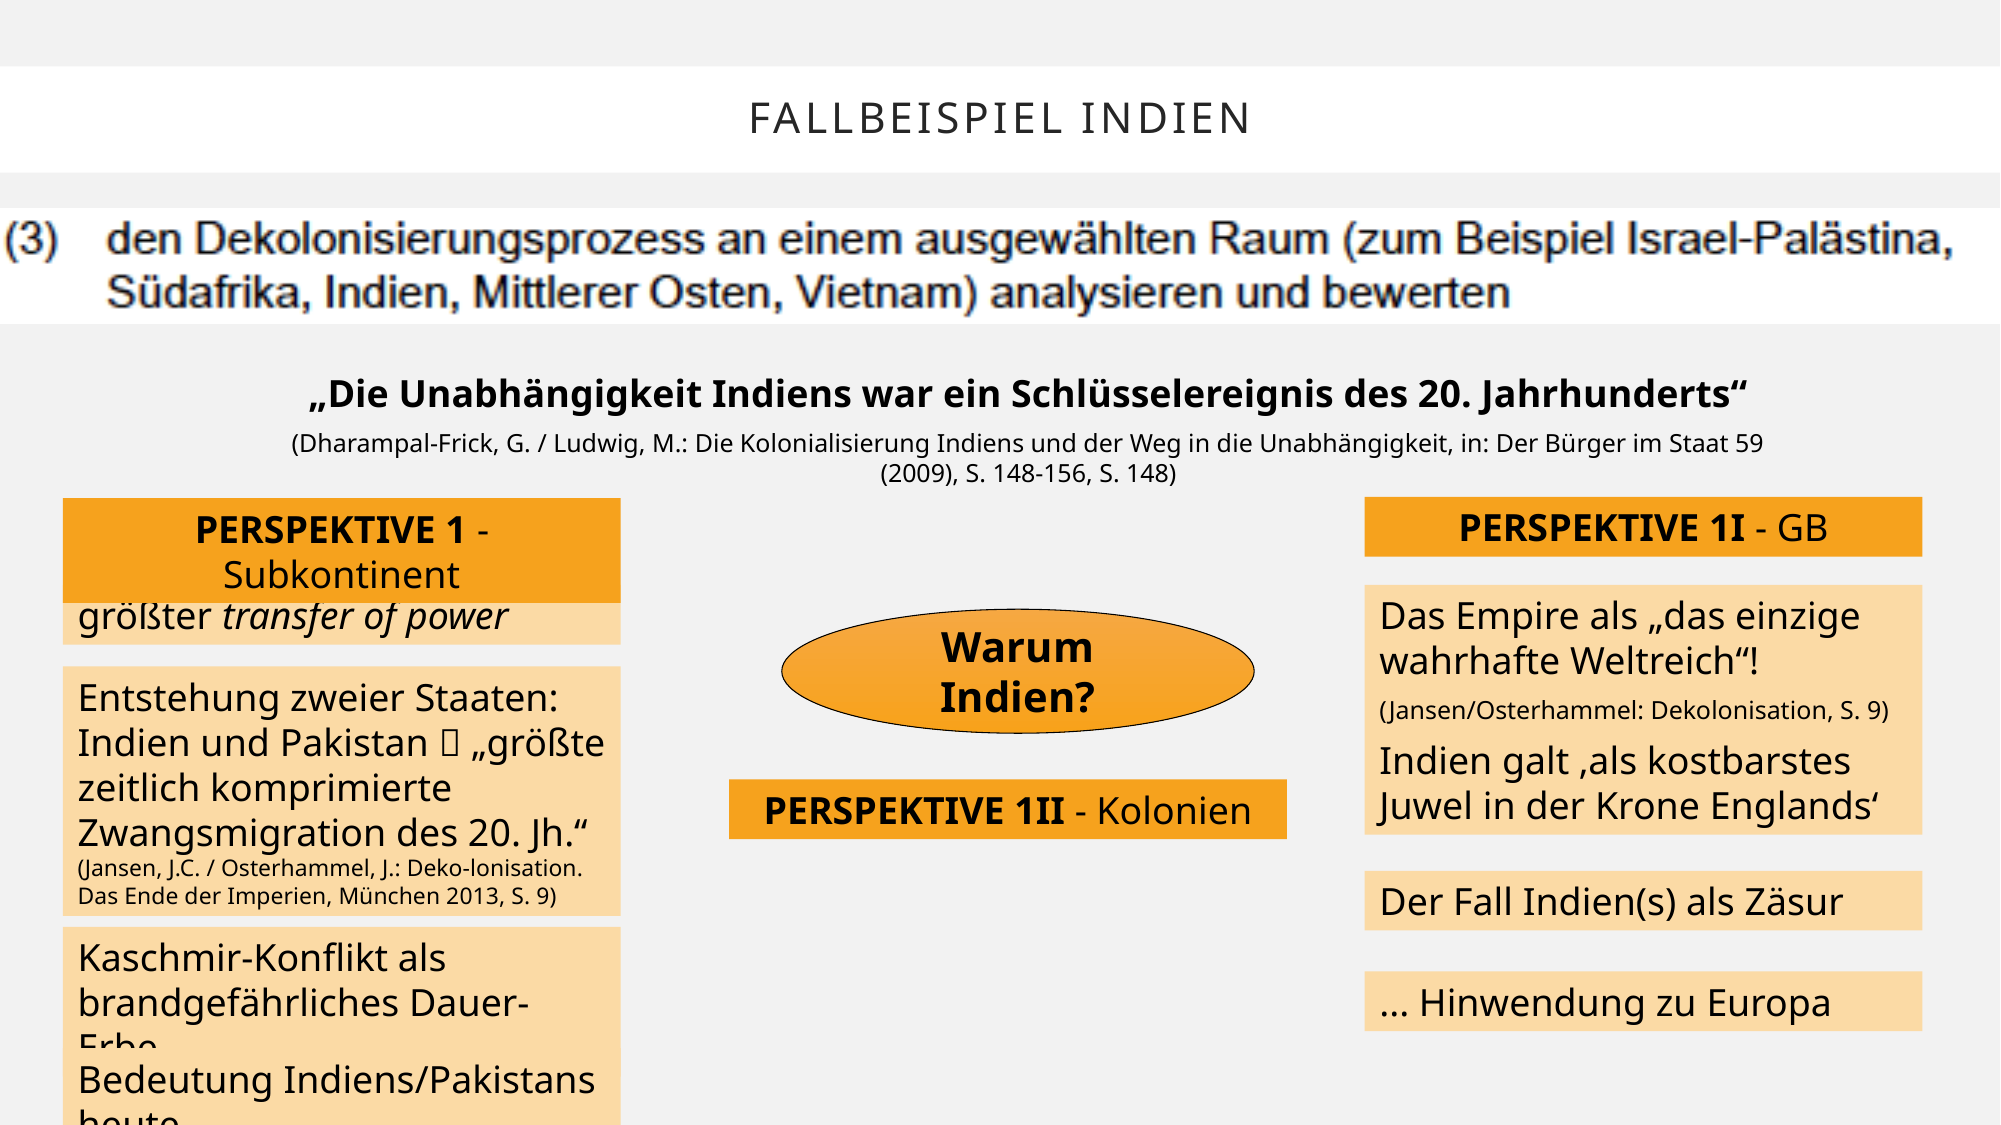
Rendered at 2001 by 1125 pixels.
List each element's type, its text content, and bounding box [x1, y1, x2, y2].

text_box Entstehung zweier Staaten: Indien und Pakistan  „größte zeitlich komprimierte Zwangsmigration des 20. Jh.“ (Jansen, J.C. / Osterhammel, J.: Deko-lonisation. Das Ende der Imperien, München 2013, S. 9) [62, 666, 621, 916]
text_box Kaschmir-Konflikt als brandgefährliches Dauer-Erbe [62, 926, 621, 1048]
text_box PERSPEKTIVE 1II - Kolonien [729, 779, 1287, 840]
text_box PERSPEKTIVE 1I - GB [1364, 496, 1923, 557]
text_box größter transfer of power [62, 603, 621, 645]
picture [0, 208, 2001, 324]
text_box PERSPEKTIVE 1 - Subkontinent [62, 498, 621, 603]
text_box Das Empire als „das einzige wahrhafte Weltreich“! (Jansen/Osterhammel: Dekolonisation, S. 9) Indien galt ‚als kostbarstes Juwel in der Krone Englands‘ [1364, 584, 1923, 835]
text_box Der Fall Indien(s) als Zäsur [1364, 870, 1923, 931]
text_box ... Hinwendung zu Europa [1364, 971, 1923, 1032]
text_box Warum Indien? [781, 608, 1255, 734]
text_box „Die Unabhängigkeit Indiens war ein Schlüsselereignis des 20. Jahrhunderts“ (Dharampal-Frick, G. / Ludwig, M.: Die Kolonialisierung Indiens und der Weg in die Unabhängigkeit, in: Der Bürger im Staat 59 (2009), S. 148-156, S. 148) [246, 362, 1811, 495]
title Fallbeispiel Indien [0, 64, 2000, 175]
text_box Bedeutung Indiens/Pakistans heute [62, 1048, 621, 1125]
